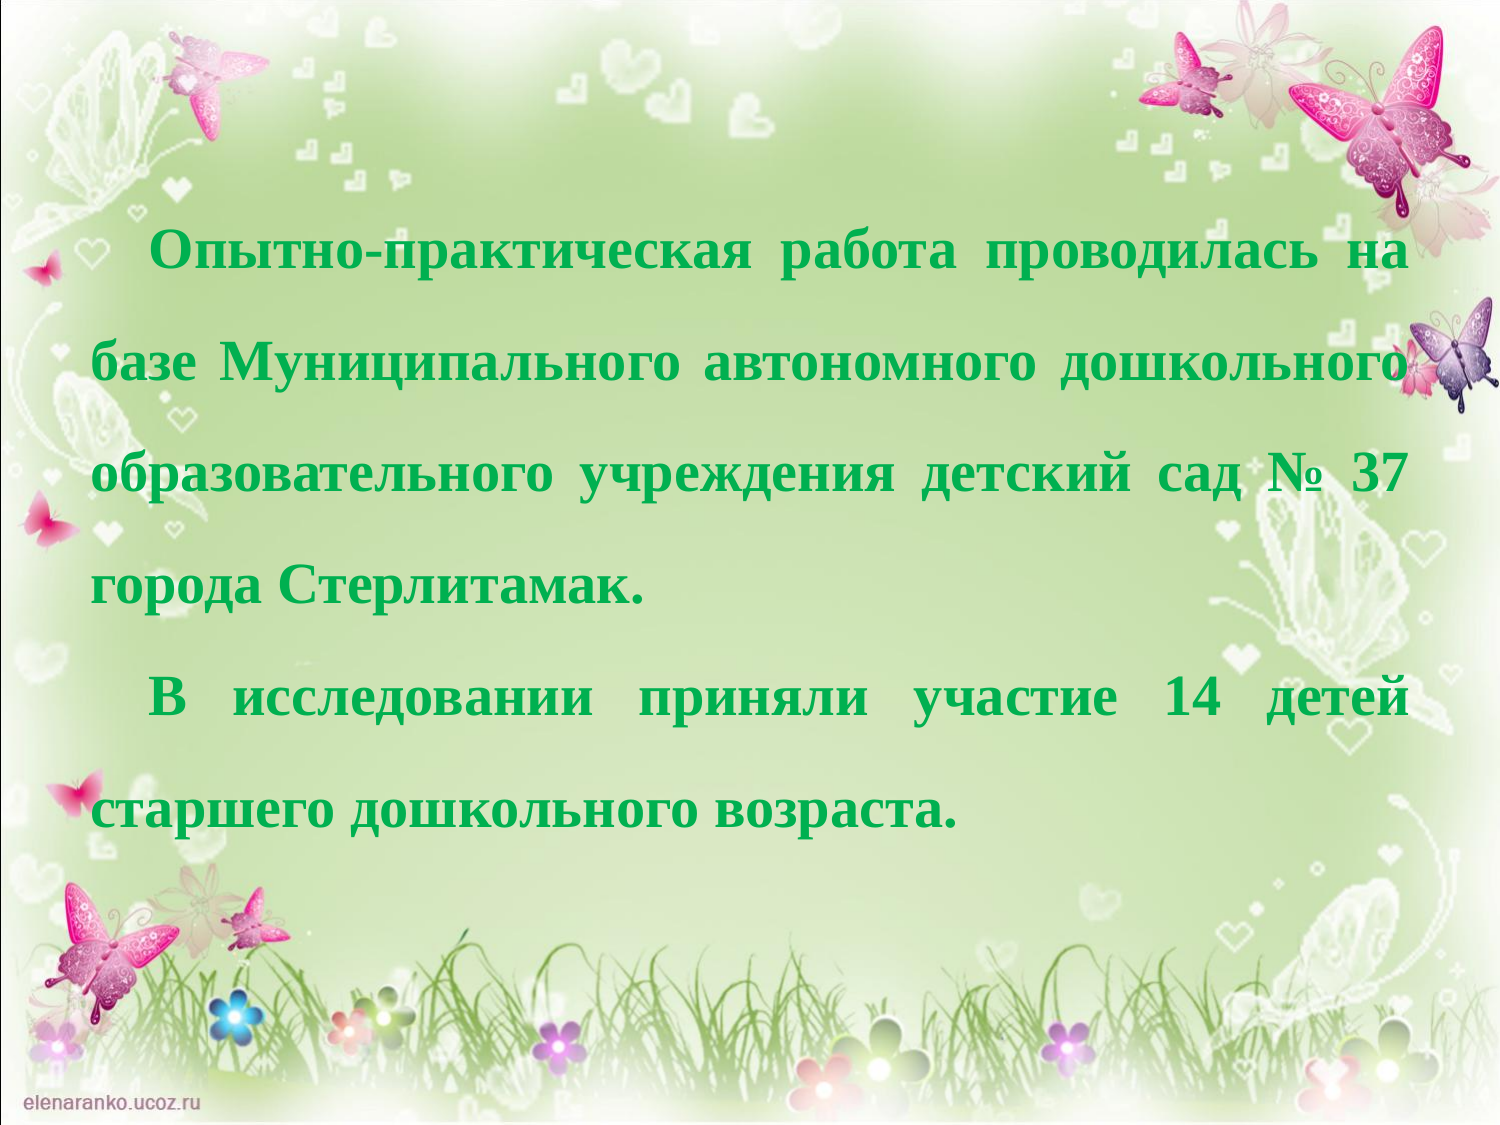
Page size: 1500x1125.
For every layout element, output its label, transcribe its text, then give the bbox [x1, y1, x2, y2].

picture [0, 0, 1500, 1125]
list Опытно-практическая работа проводилась на базе Муниципального автономного дошкольного образовательного учреждения детский сад № 37 города Стерлитамак. В исследовании приняли участие 14 детей старшего дошкольного возраста. [75, 160, 1425, 1005]
